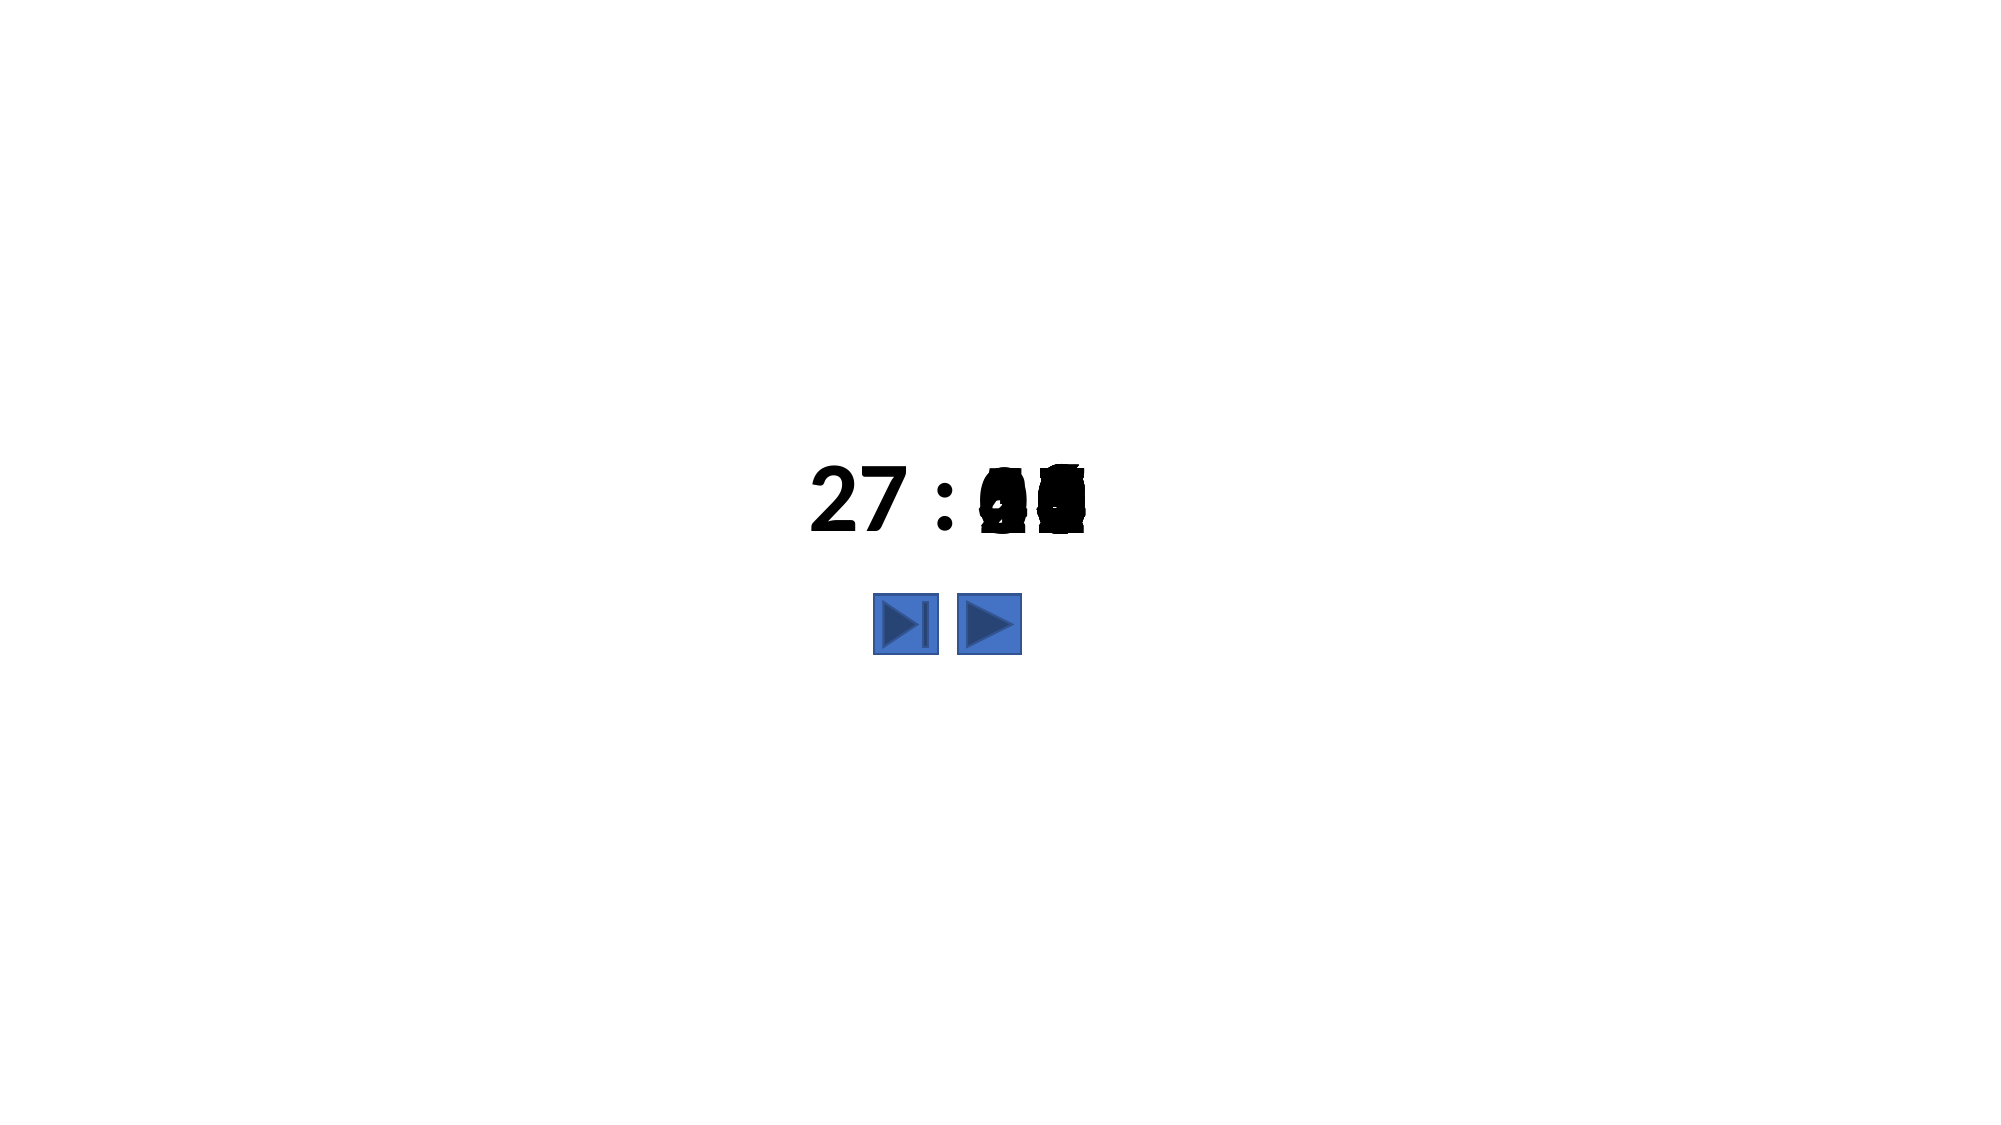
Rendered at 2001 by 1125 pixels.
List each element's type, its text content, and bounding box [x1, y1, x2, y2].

slide_number 26 [784, 461, 925, 522]
